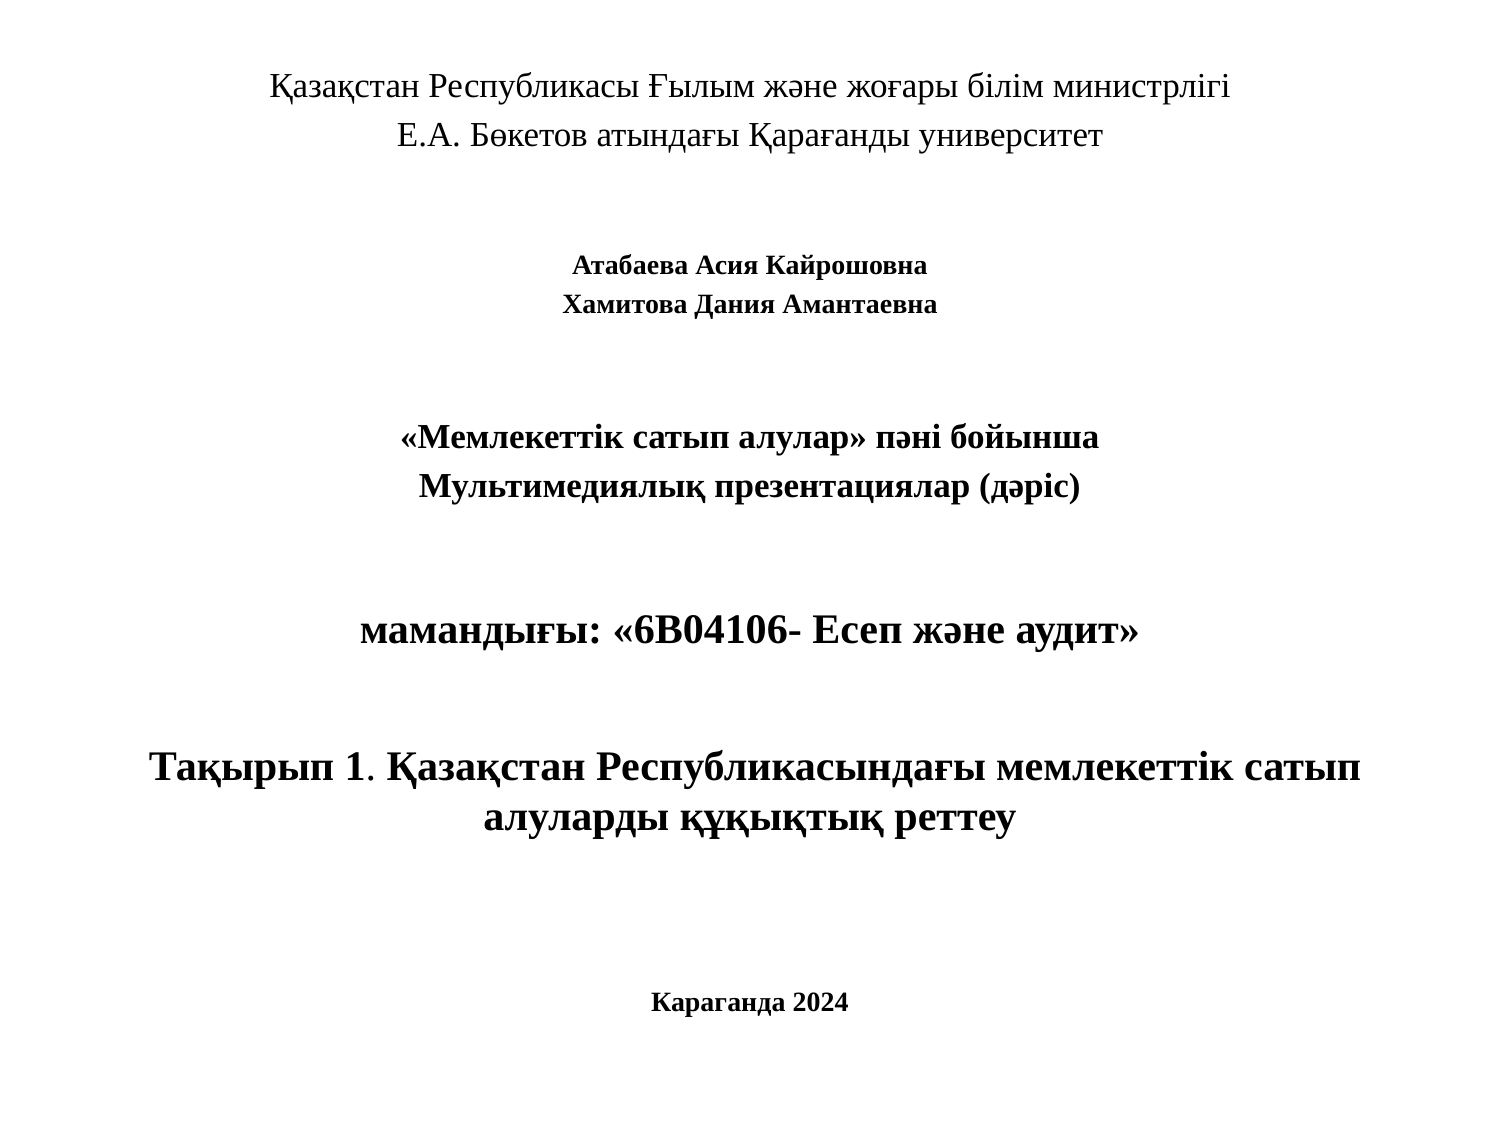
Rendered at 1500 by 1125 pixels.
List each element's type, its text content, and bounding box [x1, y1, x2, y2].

subtitle Қазақстан Республикасы Ғылым және жоғары білім министрлігі Е.А. Бөкетов атындағы Қарағанды университет Атабаева Асия Кайрошовна Хамитова Дания Амантаевна «Мемлекеттік сатып алулар» пәні бойынша Мультимедиялық презентациялар (дәріс) мамандығы: «6B04106- Есеп және аудит» Тақырып 1. Қазақстан Республикасындағы мемлекеттік сатып алуларды құқықтық реттеу Караганда 2024 [53, 54, 1447, 1071]
